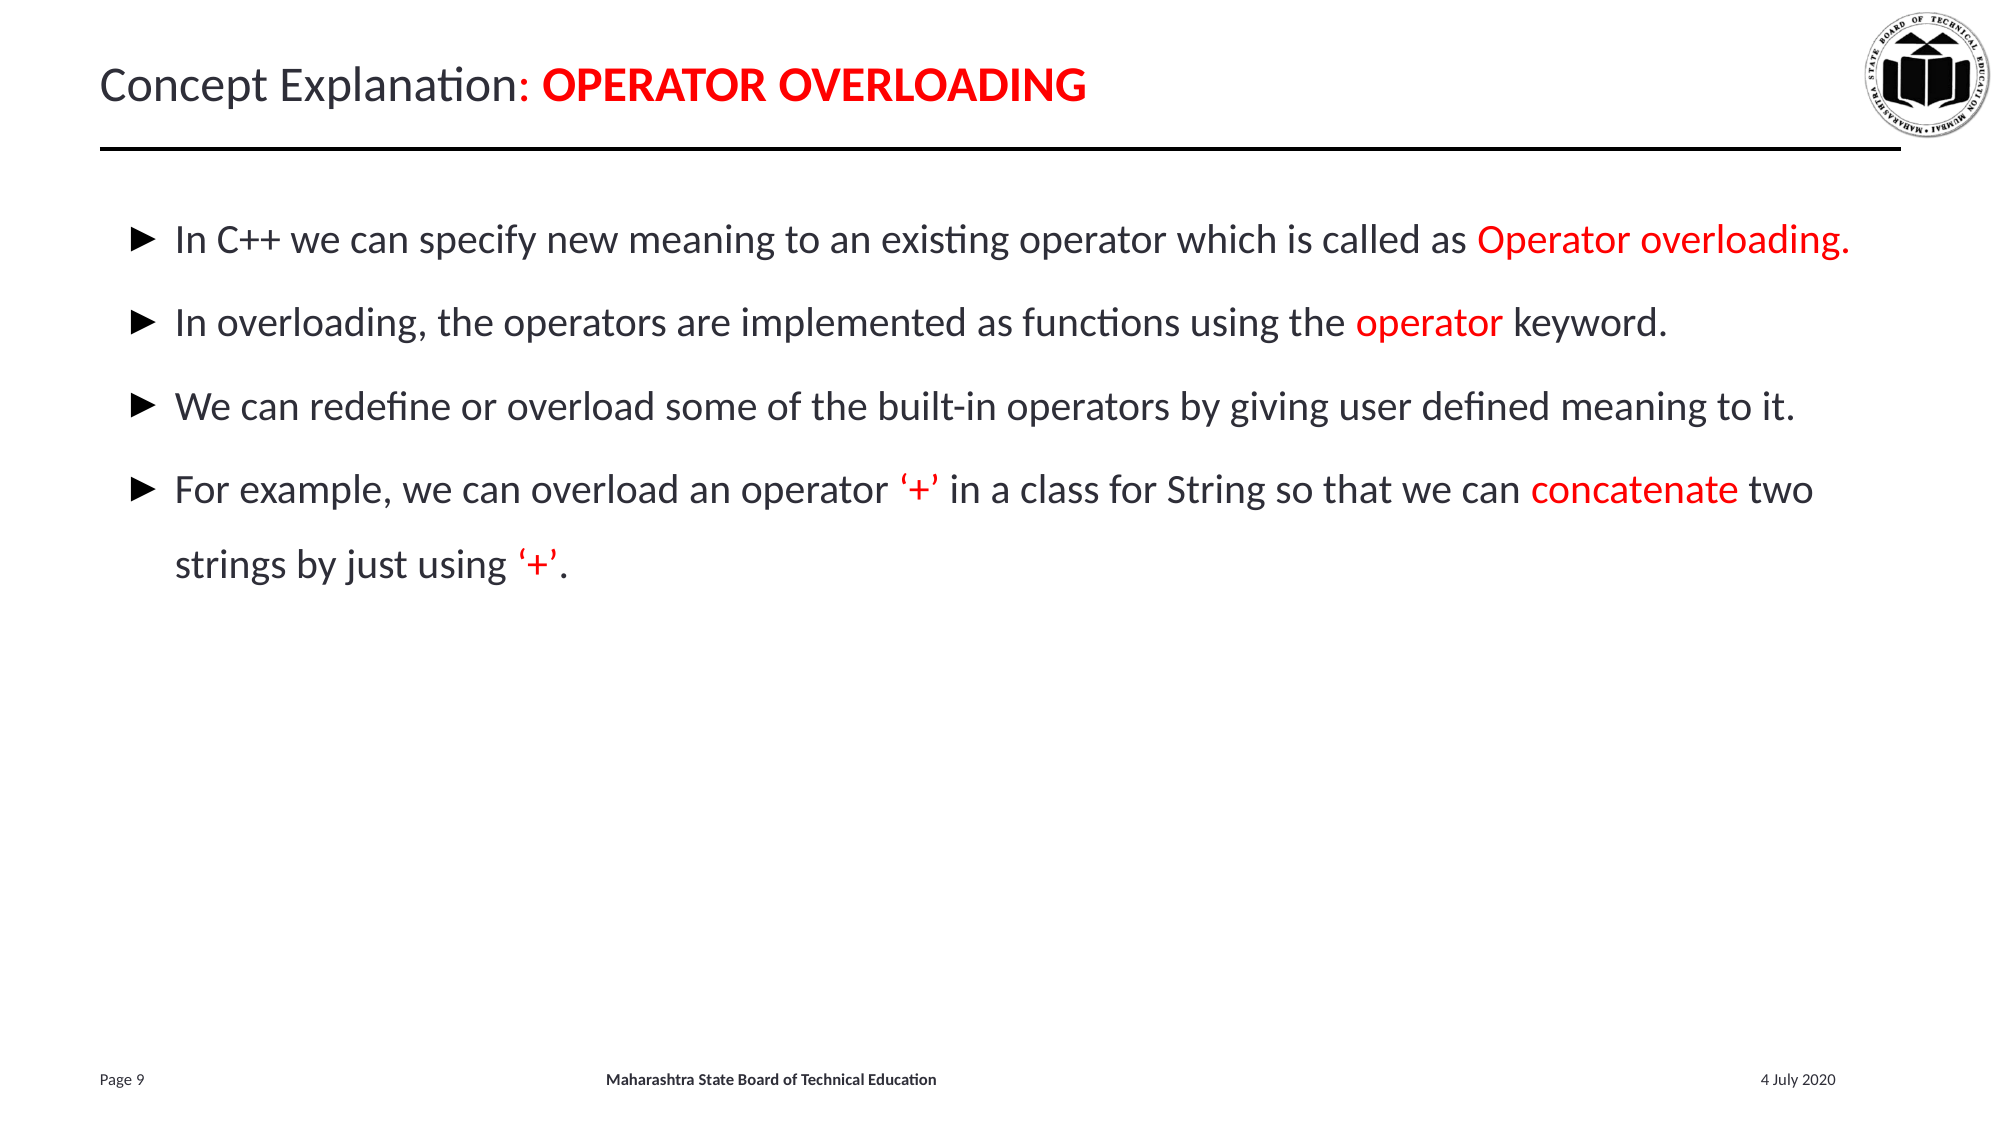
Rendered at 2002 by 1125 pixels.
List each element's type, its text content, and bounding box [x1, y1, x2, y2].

title Concept Explanation: OPERATOR OVERLOADING [100, 60, 1901, 147]
list In C++ we can specify new meaning to an existing operator which is called as Operator overloading. In overloading, the operators are implemented as functions using the operator keyword. We can redefine or overload some of the built-in operators by giving user defined meaning to it. For example, we can overload an operator ‘+’ in a class for String so that we can concatenate two strings by just using ‘+’. [100, 186, 1901, 999]
picture [1852, 0, 2001, 149]
